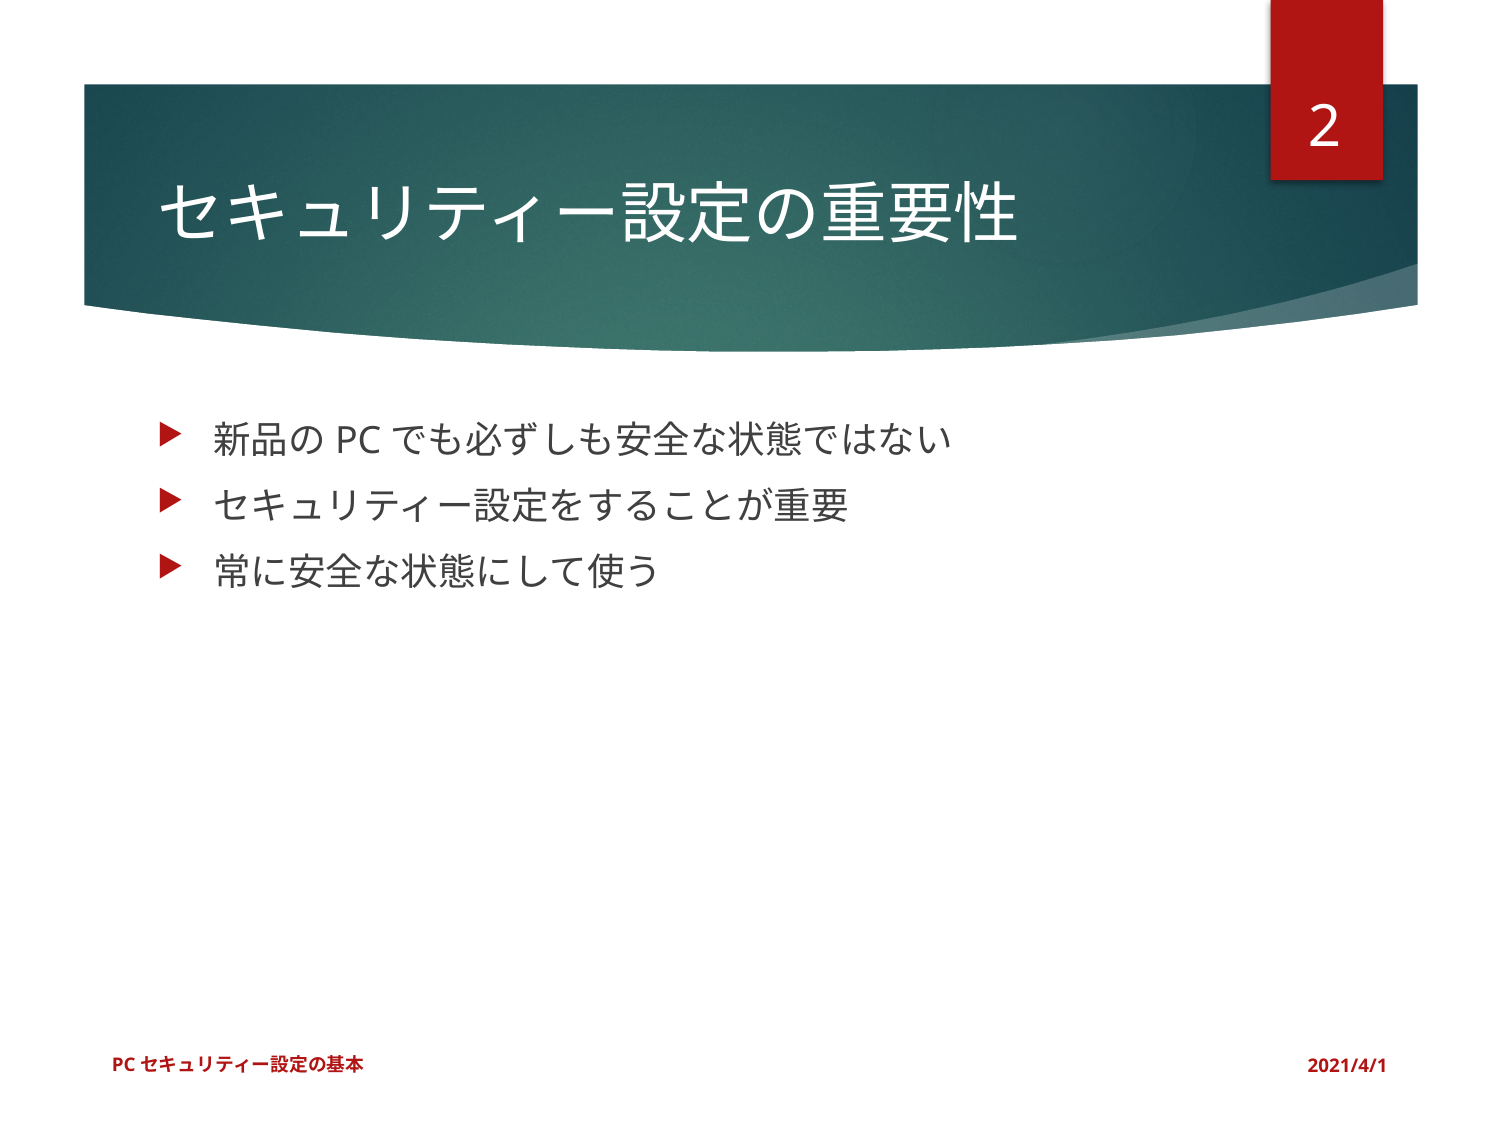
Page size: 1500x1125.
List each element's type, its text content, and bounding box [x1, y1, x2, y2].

title セキュリティー設定の重要性 [142, 152, 1183, 269]
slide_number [1240, 1046, 1403, 1084]
footer PCセキュリティー設定の基本 [96, 1045, 731, 1083]
slide_number 2 [1259, 48, 1390, 175]
list 新品のPCでも必ずしも安全な状態ではない セキュリティー設定をすることが重要 常に安全な状態にして使う [142, 408, 1183, 988]
